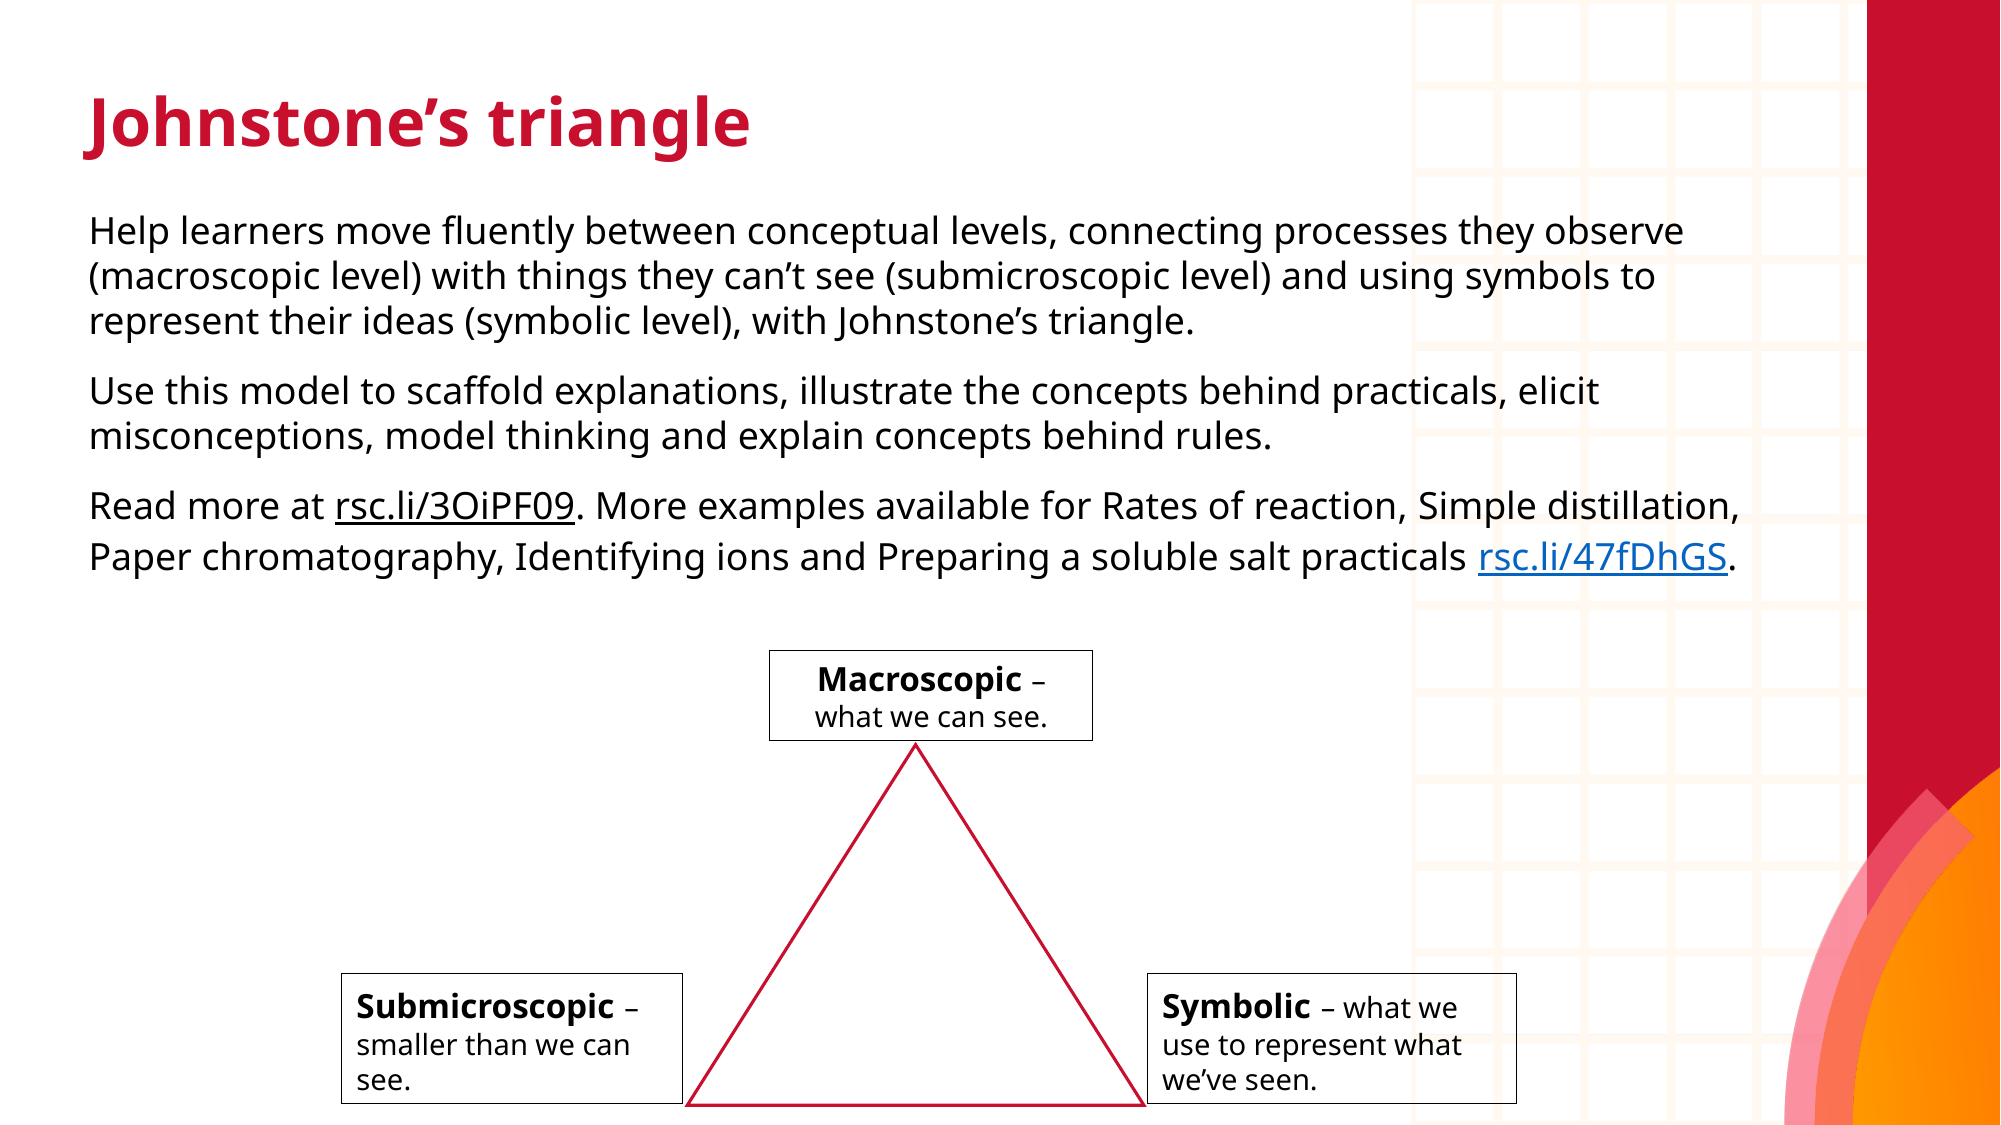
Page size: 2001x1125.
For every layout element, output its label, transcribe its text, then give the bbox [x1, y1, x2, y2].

title Johnstone’s triangle [88, 88, 1743, 161]
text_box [341, 650, 1517, 1106]
picture [1411, 0, 2000, 1125]
list Help learners move fluently between conceptual levels, connecting processes they observe (macroscopic level) with things they can’t see (submicroscopic level) and using symbols to represent their ideas (symbolic level), with Johnstone’s triangle. Use this model to scaffold explanations, illustrate the concepts behind practicals, elicit misconceptions, model thinking and explain concepts behind rules. Read more at rsc.li/3OiPF09. More examples available for Rates of reaction, Simple distillation, Paper chromatography, Identifying ions and Preparing a soluble salt practicals rsc.li/47fDhGS. [88, 206, 1743, 1034]
